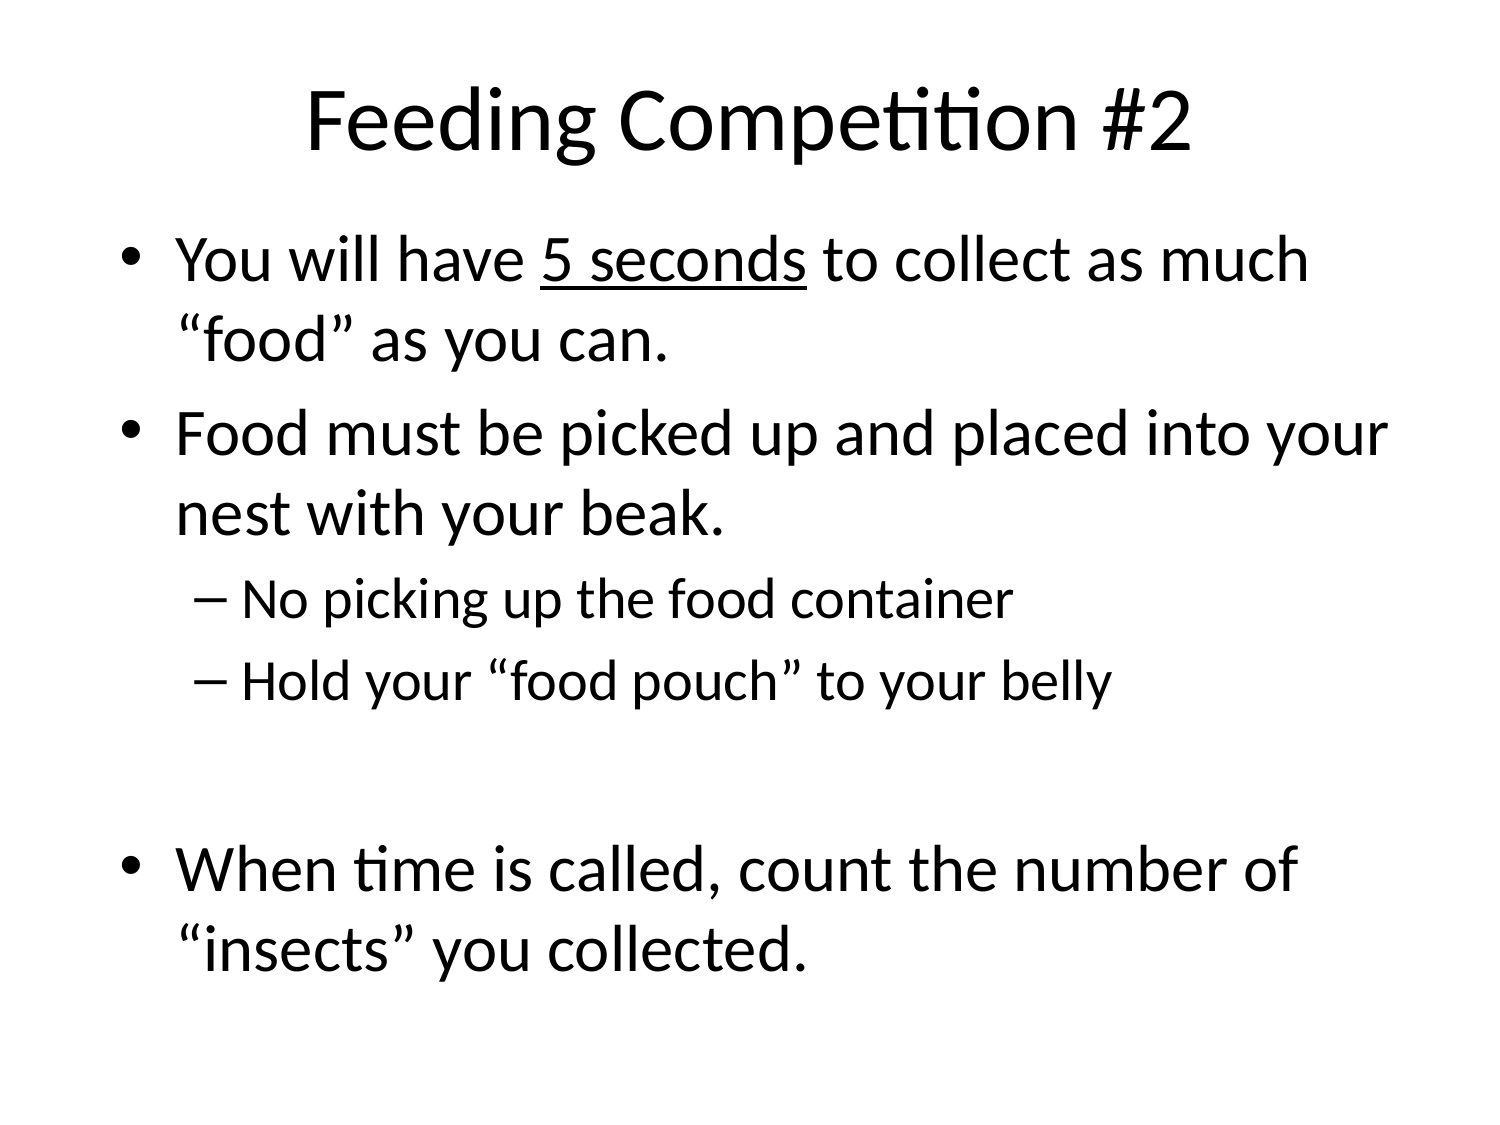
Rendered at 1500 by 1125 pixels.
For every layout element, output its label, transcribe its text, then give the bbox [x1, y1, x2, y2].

title Feeding Competition #2 [75, 20, 1425, 208]
list You will have 5 seconds to collect as much “food” as you can. Food must be picked up and placed into your nest with your beak. No picking up the food container Hold your “food pouch” to your belly When time is called, count the number of “insects” you collected. [104, 207, 1445, 1021]
